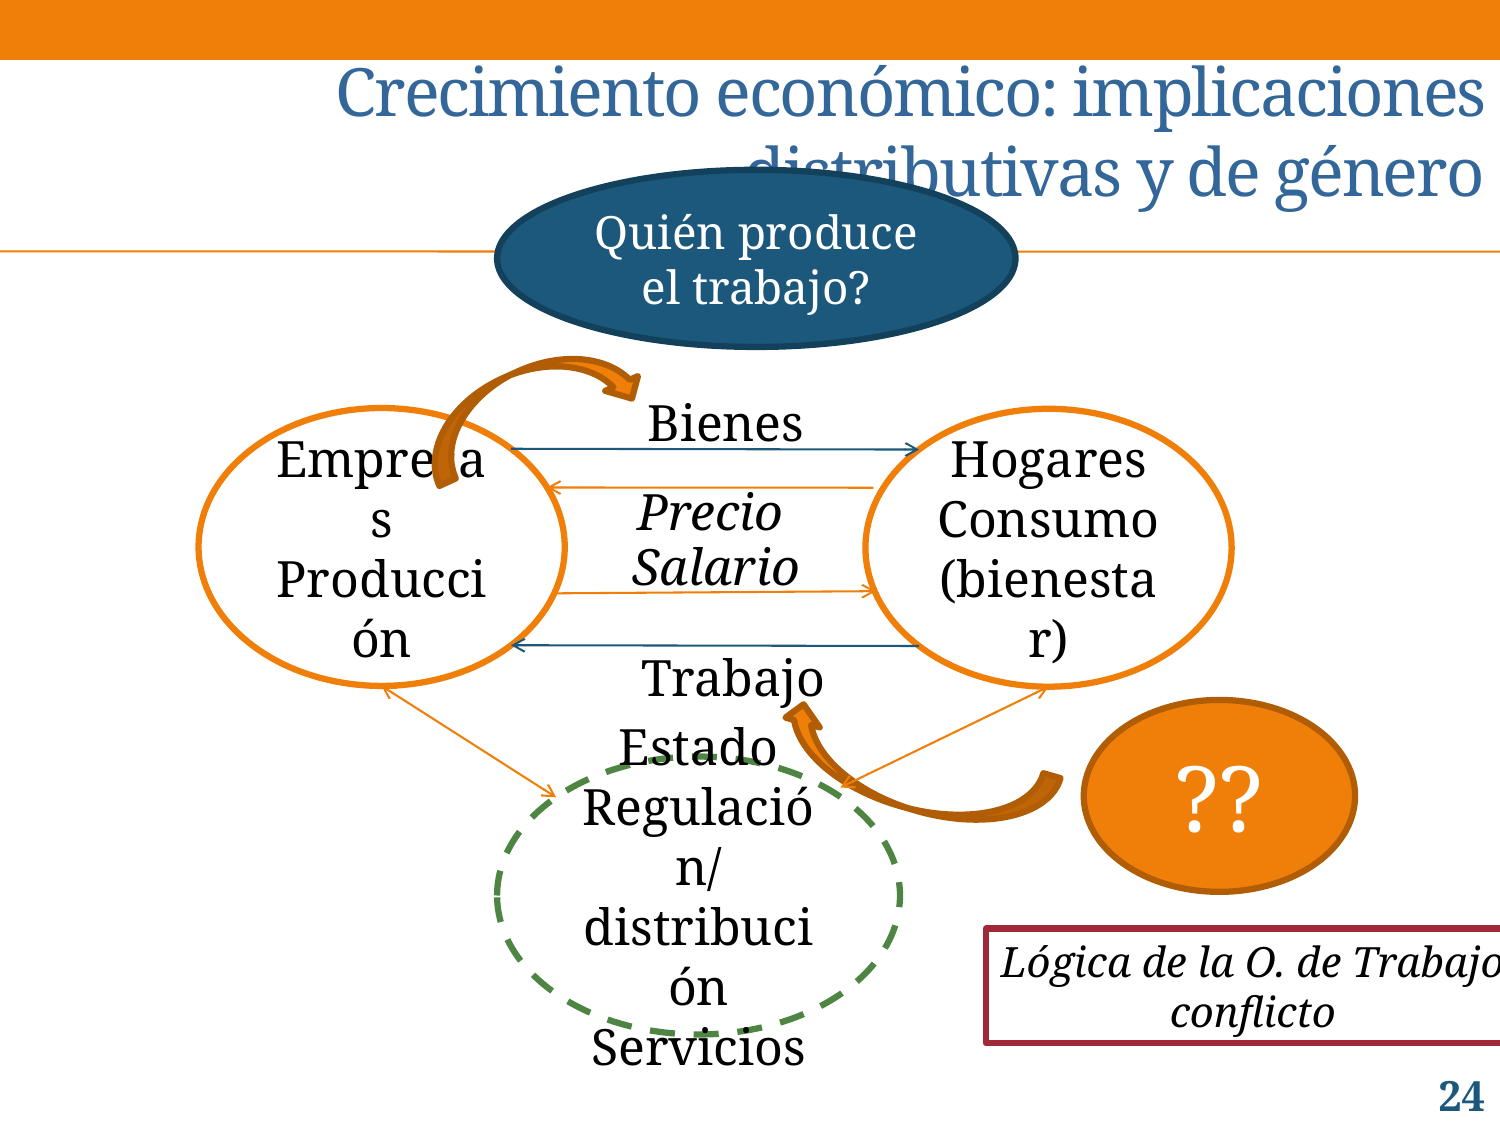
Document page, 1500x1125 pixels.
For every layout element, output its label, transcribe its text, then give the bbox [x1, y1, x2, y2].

text_box Bienes [632, 383, 713, 459]
text_box [868, 774, 1064, 823]
text_box [782, 701, 829, 775]
text_box Trabajo [715, 638, 841, 714]
title Crecimiento económico: implicaciones distributivas y de género [0, 48, 1500, 212]
text_box Quién produce el trabajo? [493, 166, 1019, 351]
text_box Salario [617, 527, 707, 582]
text_box ?? [1080, 696, 1359, 895]
text_box Trabajo [626, 638, 713, 714]
text_box Lógica de la O. de Trabajo conflicto [983, 925, 1500, 1046]
text_box Hogares Consumo (bienestar) [862, 405, 1235, 690]
text_box Precio [723, 472, 799, 548]
text_box Bienes [715, 383, 820, 459]
text_box Estado Regulación/distribución Servicios [493, 753, 904, 1038]
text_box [415, 656, 523, 827]
text_box Empresas Producción [195, 404, 568, 690]
text_box Precio [622, 472, 707, 548]
text_box Salario [723, 527, 816, 582]
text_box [842, 688, 1048, 786]
text_box [431, 355, 641, 489]
slide_number 24 [1325, 1071, 1500, 1125]
